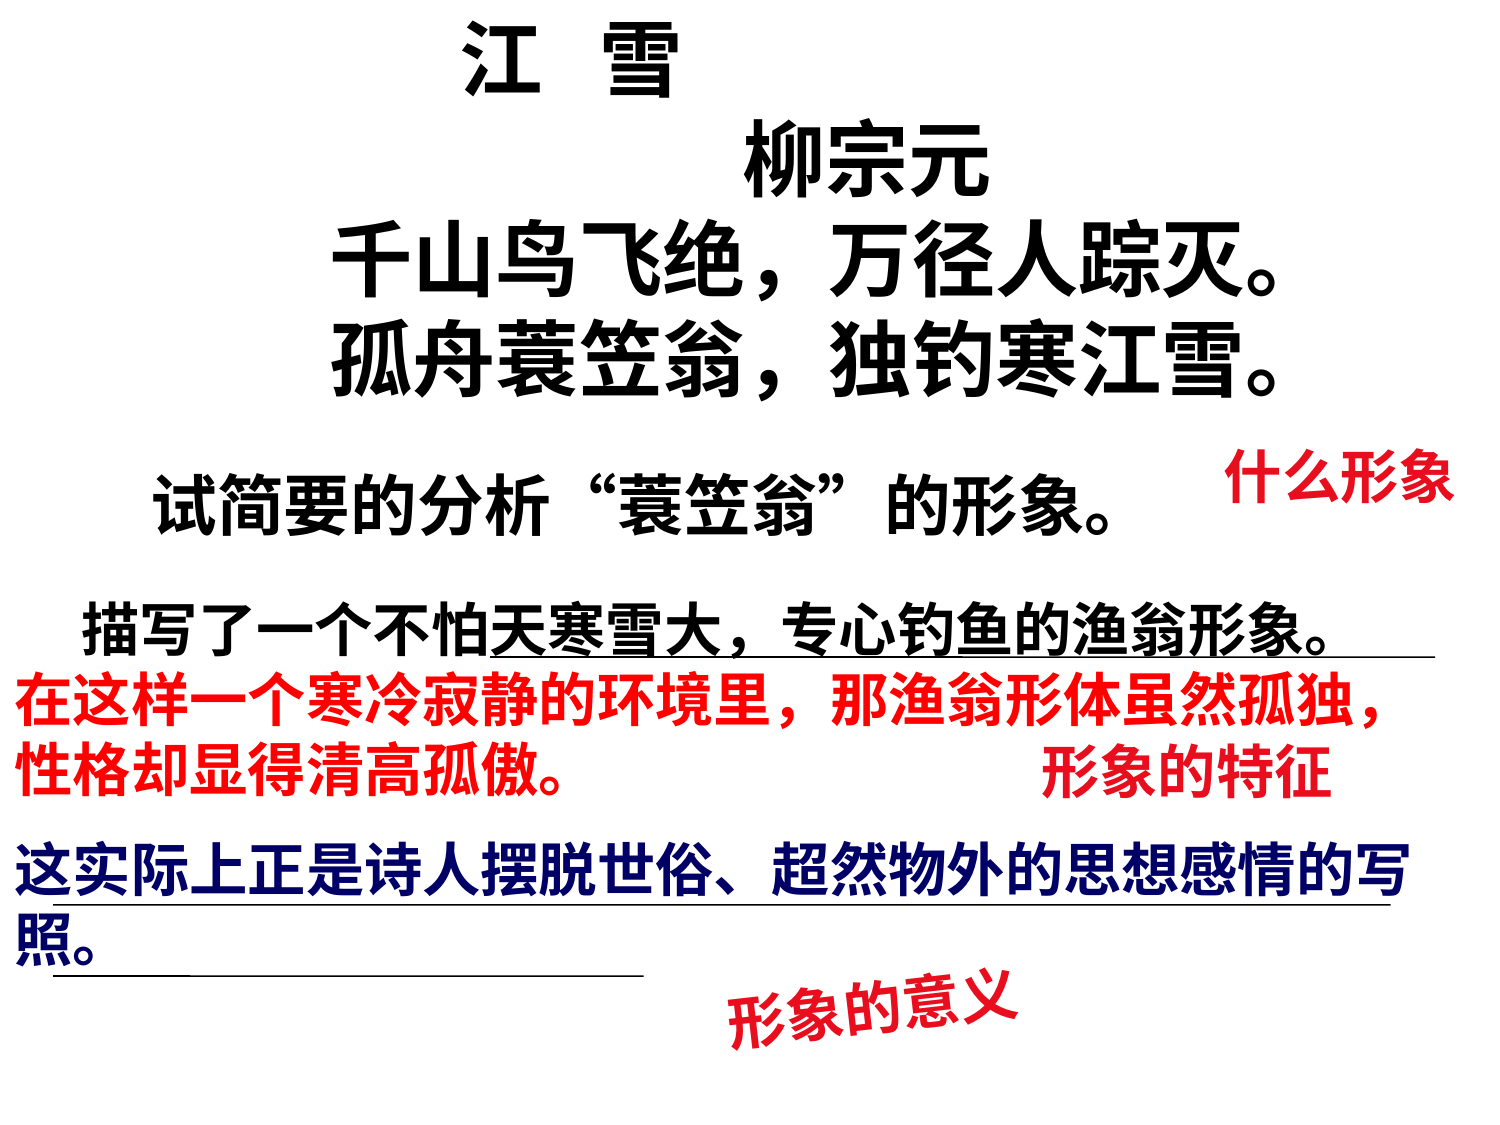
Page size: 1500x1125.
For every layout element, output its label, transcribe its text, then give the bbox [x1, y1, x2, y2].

text_box 江 雪 柳宗元 千山鸟飞绝，万径人踪灭。 孤舟蓑笠翁，独钓寒江雪。 [253, 0, 1404, 415]
text_box 描写了一个不怕天寒雪大，专心钓鱼的渔翁形象。 在这样一个寒冷寂静的环境里，那渔翁形体虽然孤独，性格却显得清高孤傲。 这实际上正是诗人摆脱世俗、超然物外的思想感情的写照。 [0, 586, 1430, 980]
text_box 形象的意义 [685, 899, 1062, 1092]
text_box 形象的特征 [596, 727, 1388, 811]
text_box [430, 562, 1412, 688]
text_box [112, 444, 1180, 505]
text_box 什么形象 [1171, 432, 1500, 623]
text_box 试简要的分析“蓑笠翁”的形象。 [135, 456, 1233, 551]
text_box [53, 834, 1383, 1000]
